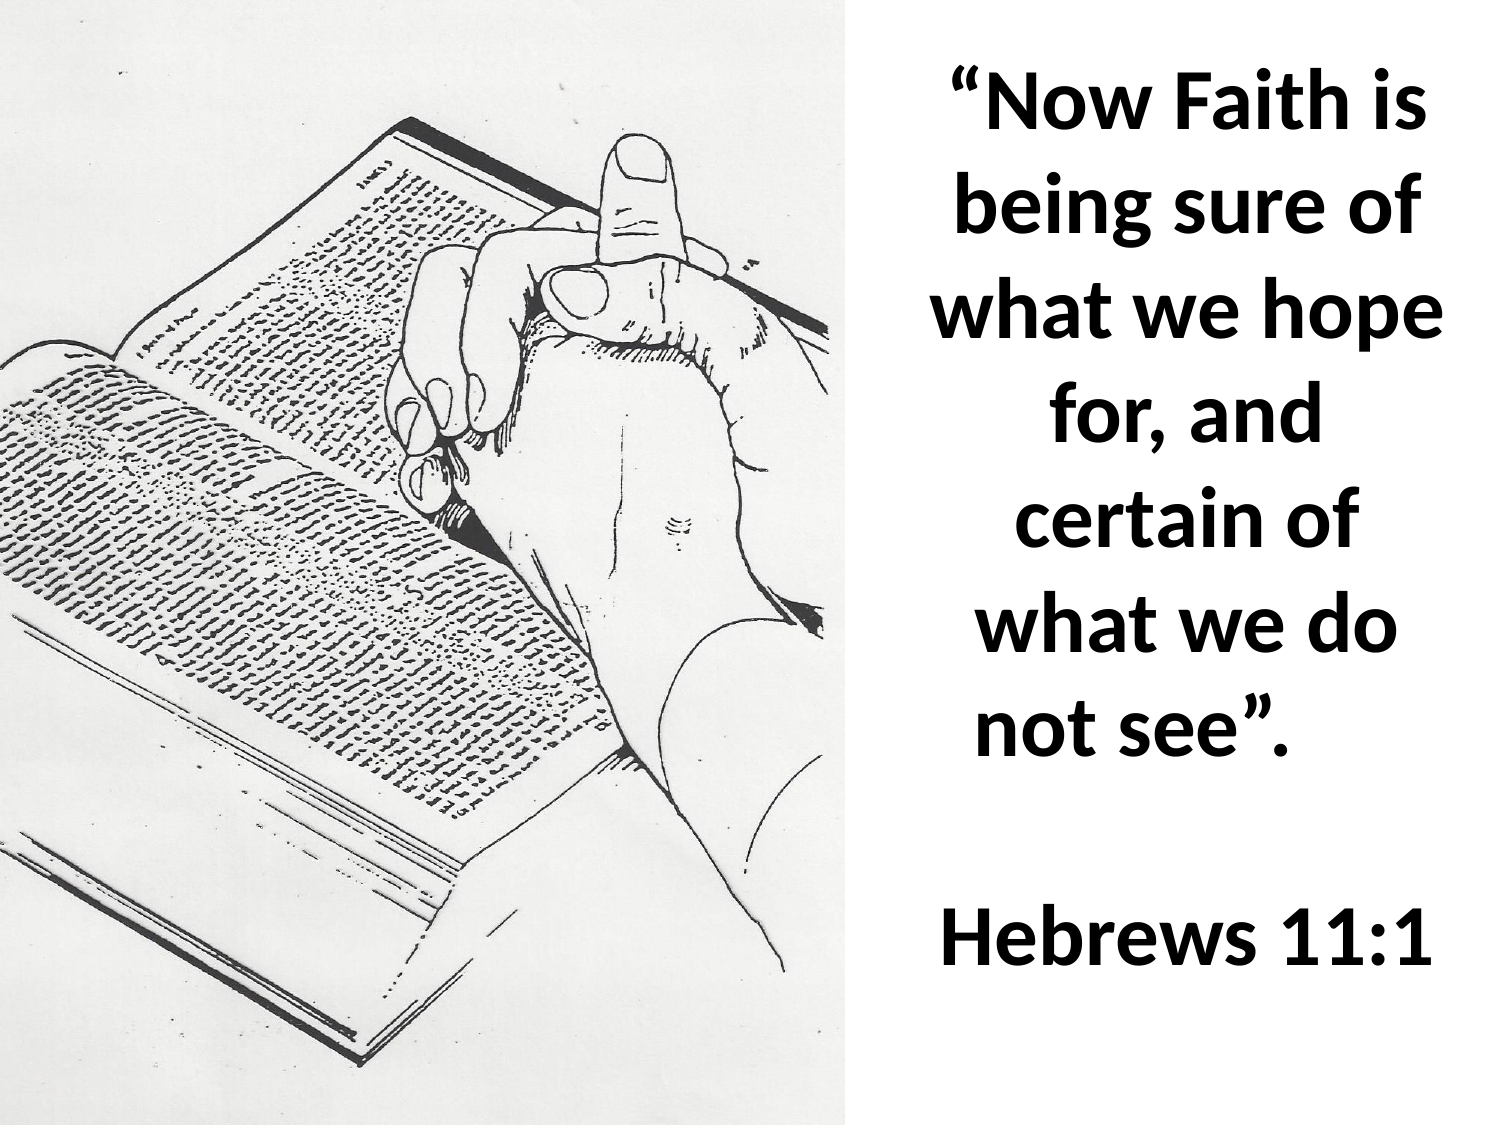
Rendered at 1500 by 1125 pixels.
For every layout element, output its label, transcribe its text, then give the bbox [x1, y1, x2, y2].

title “Now Faith is being sure of what we hope for, and certain of what we do not see”. Hebrews 11:1 [912, 24, 1463, 1105]
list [0, 0, 845, 1125]
